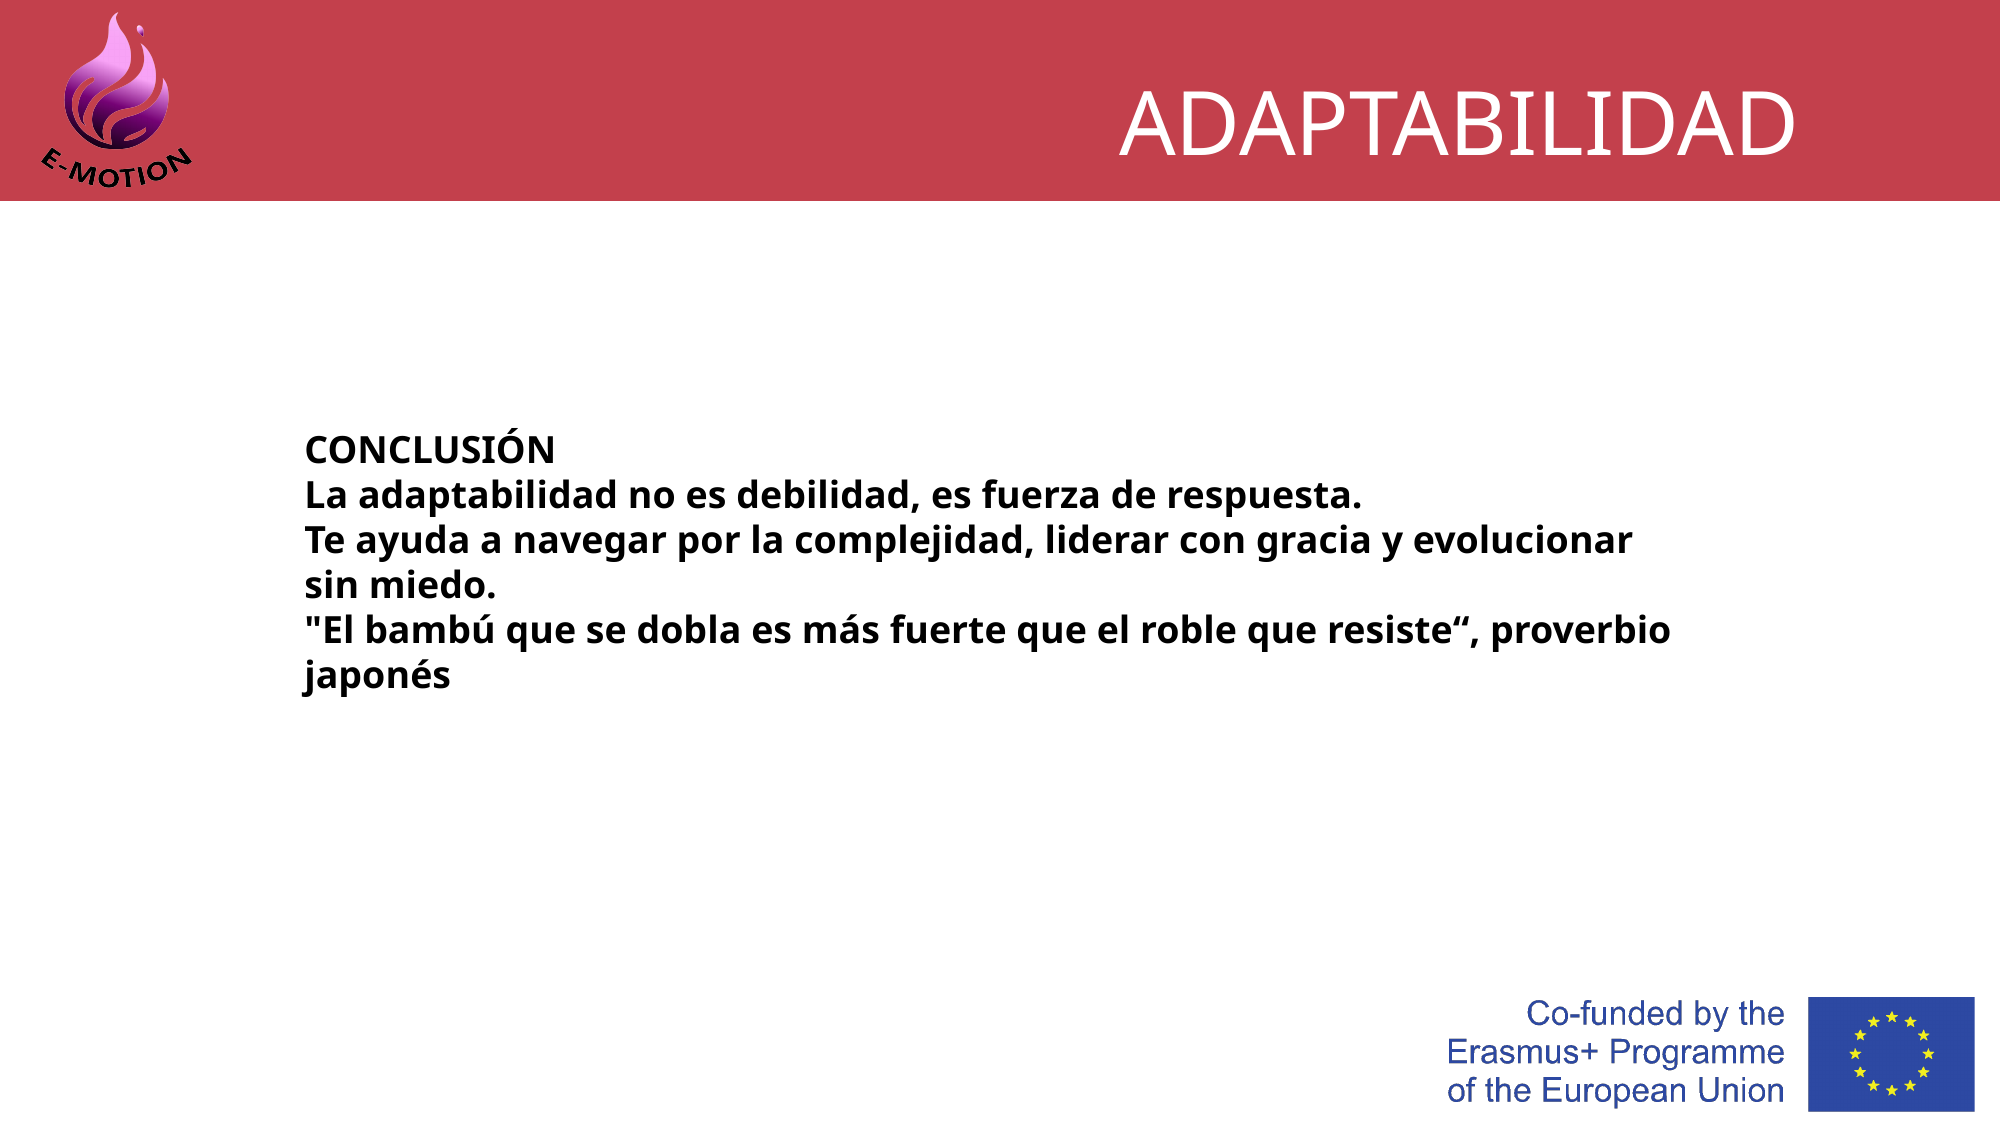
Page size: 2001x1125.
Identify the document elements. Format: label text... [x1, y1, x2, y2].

picture [1396, 995, 1975, 1116]
picture [0, 0, 253, 247]
text_box ADAPTABILIDAD [556, 59, 1815, 334]
text_box CONCLUSIÓN La adaptabilidad no es debilidad, es fuerza de respuesta. Te ayuda a navegar por la complejidad, liderar con gracia y evolucionar sin miedo. "El bambú que se dobla es más fuerte que el roble que resiste“, proverbio japonés [289, 418, 1711, 704]
